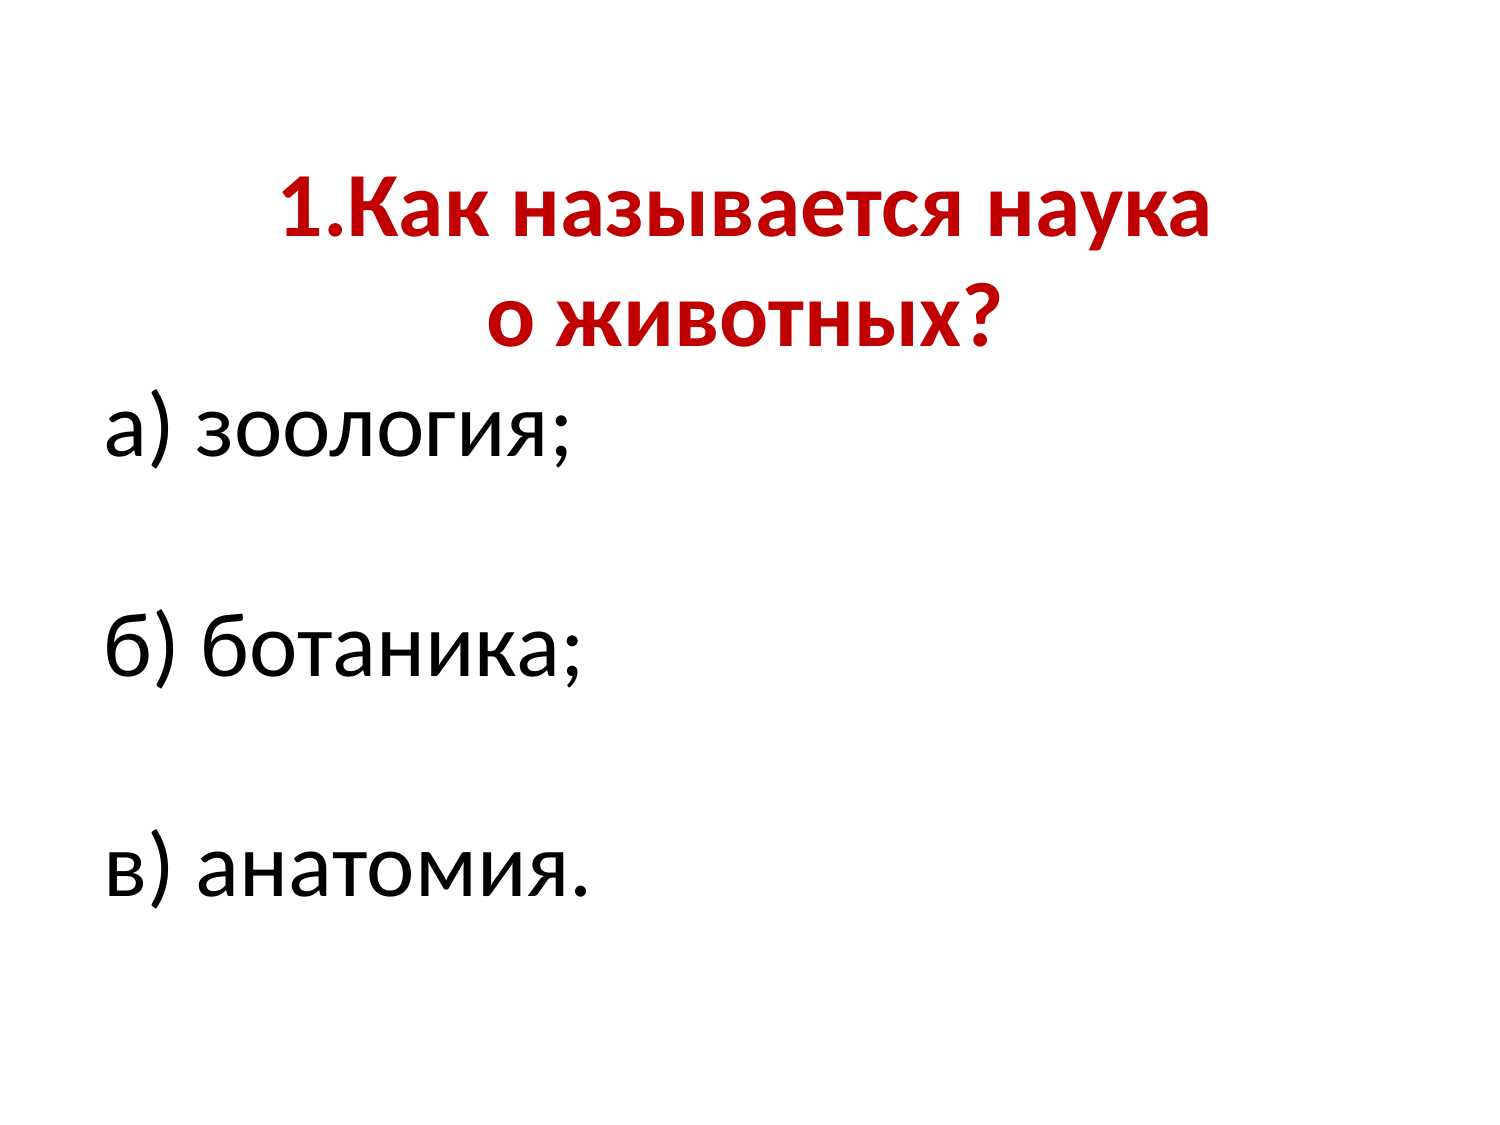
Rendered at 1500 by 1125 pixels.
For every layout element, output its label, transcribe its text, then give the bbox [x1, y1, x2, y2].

text_box 1.Как называется наука о животных? а) зоология; б) ботаника; в) анатомия. [88, 137, 1424, 922]
